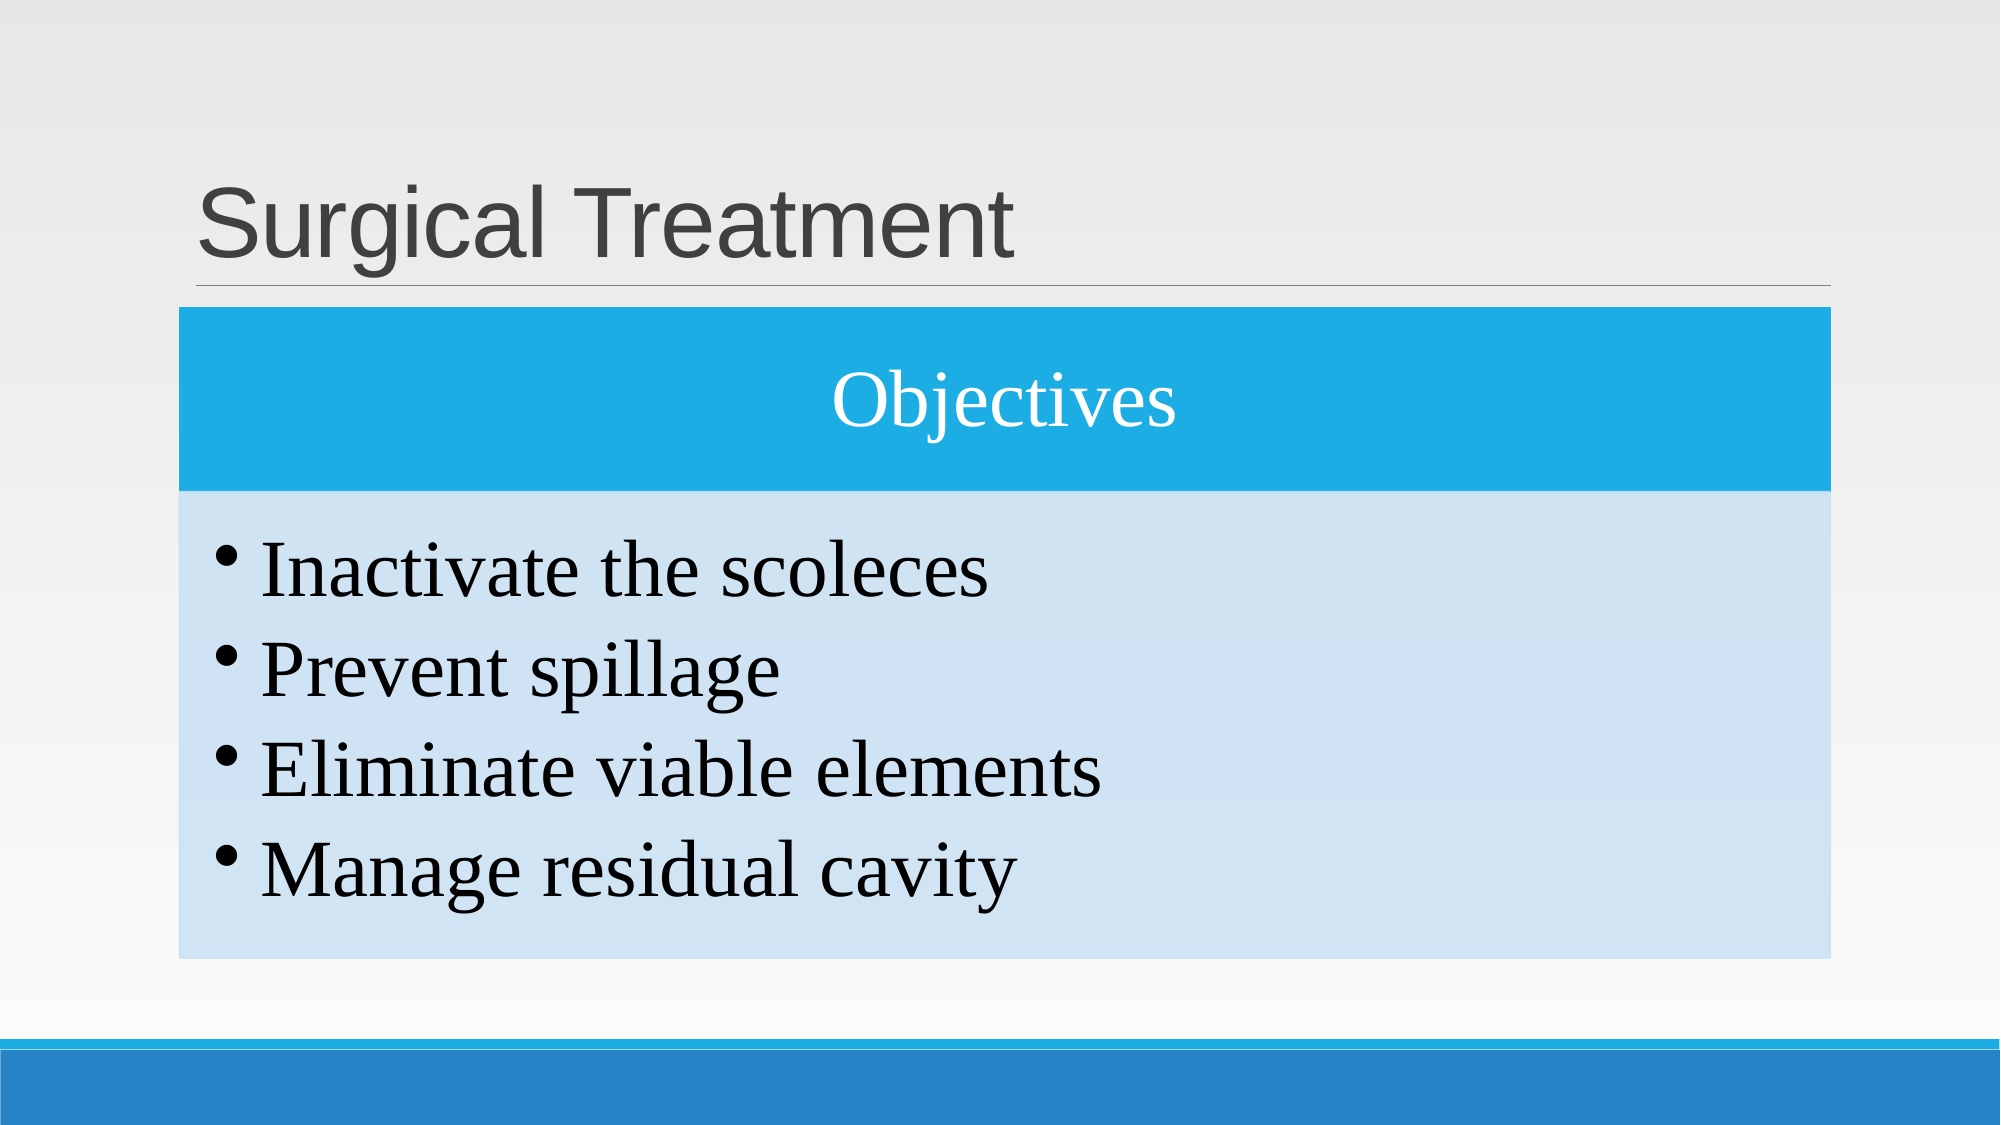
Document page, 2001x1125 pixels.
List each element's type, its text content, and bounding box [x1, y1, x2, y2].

title Surgical Treatment [180, 47, 1830, 285]
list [179, 302, 1831, 964]
